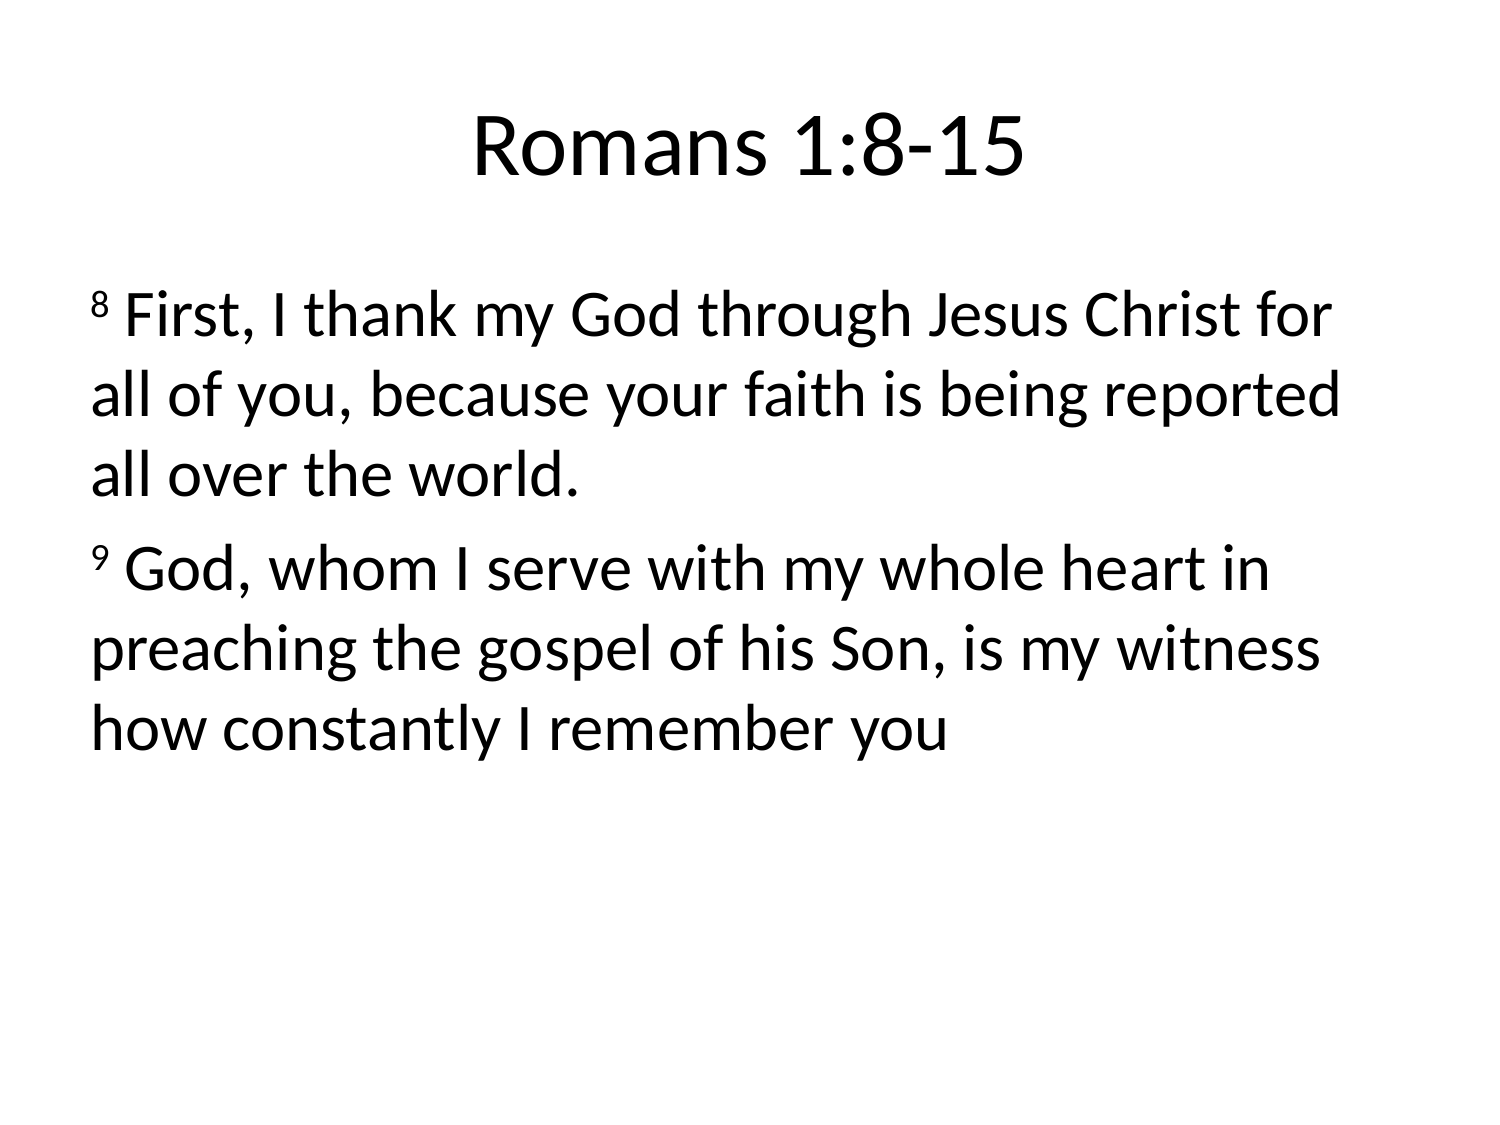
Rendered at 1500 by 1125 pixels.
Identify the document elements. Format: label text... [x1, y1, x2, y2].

title Romans 1:8-15 [75, 45, 1425, 233]
list 8 First, I thank my God through Jesus Christ for all of you, because your faith is being reported all over the world. 9 God, whom I serve with my whole heart in preaching the gospel of his Son, is my witness how constantly I remember you [75, 262, 1425, 1005]
